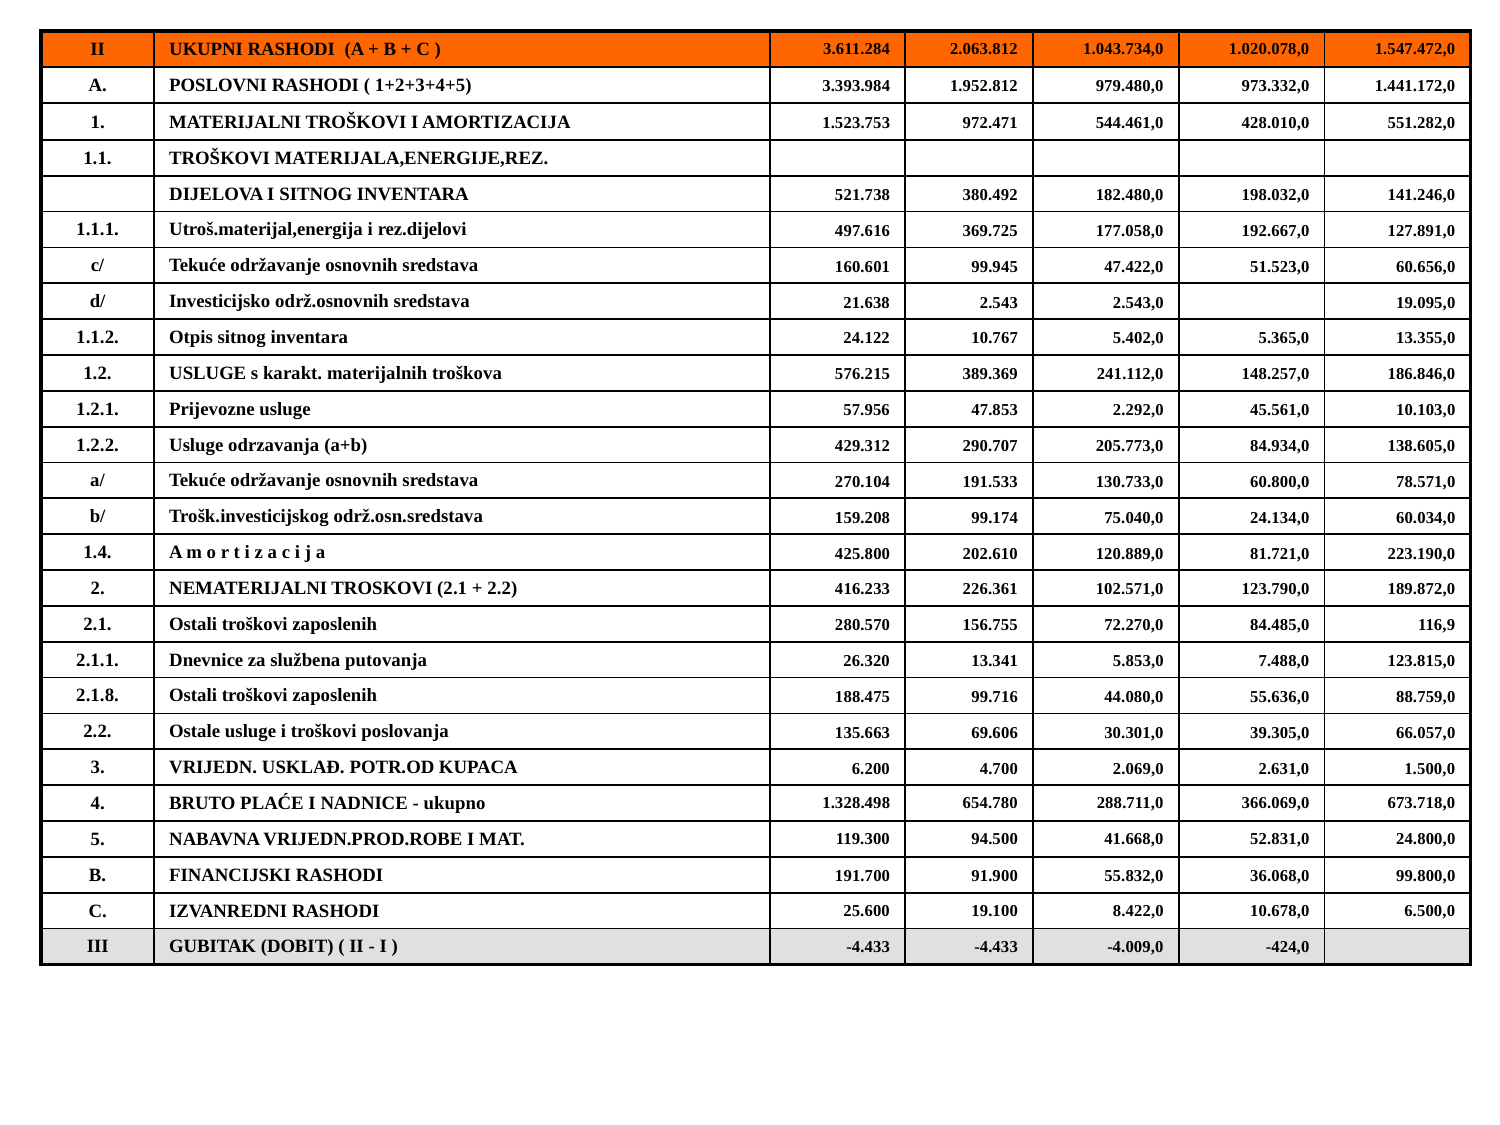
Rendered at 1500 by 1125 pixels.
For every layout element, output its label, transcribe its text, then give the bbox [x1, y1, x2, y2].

table_cell 1.441.172,0 [1325, 68, 1469, 102]
table_cell 36.068,0 [1180, 858, 1324, 892]
table_cell Dnevnice za službena putovanja [155, 643, 769, 677]
table_cell 425.800 [771, 535, 904, 569]
table_cell 2.543,0 [1034, 284, 1178, 318]
table_cell 544.461,0 [1034, 104, 1178, 139]
table_cell 24.800,0 [1325, 822, 1469, 856]
table_cell 156.755 [906, 607, 1032, 641]
table_cell 182.480,0 [1034, 177, 1178, 211]
table_cell 41.668,0 [1034, 822, 1178, 856]
table_cell A m o r t i z a c i j a [155, 535, 769, 569]
table_cell 497.616 [771, 212, 904, 247]
table_cell 389.369 [906, 356, 1032, 390]
table_cell 120.889,0 [1034, 535, 1178, 569]
table_cell -4.009,0 [1034, 929, 1178, 963]
table_cell FINANCIJSKI RASHODI [155, 858, 769, 892]
table_cell 75.040,0 [1034, 499, 1178, 533]
table_cell 21.638 [771, 284, 904, 318]
table_cell 24.134,0 [1180, 499, 1324, 533]
table_cell Ostale usluge i troškovi poslovanja [155, 714, 769, 748]
table_cell 5.853,0 [1034, 643, 1178, 677]
table_cell 60.656,0 [1325, 248, 1469, 282]
table_cell 26.320 [771, 643, 904, 677]
table_cell 99.800,0 [1325, 858, 1469, 892]
table_cell [1180, 141, 1324, 175]
table_cell 88.759,0 [1325, 678, 1469, 713]
table_cell 366.069,0 [1180, 786, 1324, 820]
table_cell -4.433 [771, 929, 904, 963]
table_cell DIJELOVA I SITNOG INVENTARA [155, 177, 769, 211]
table_cell 369.725 [906, 212, 1032, 247]
table_cell 159.208 [771, 499, 904, 533]
table_header 3.611.284 [771, 33, 904, 66]
table_cell 2.2. [43, 714, 153, 748]
table_cell 91.900 [906, 858, 1032, 892]
table_cell BRUTO PLAĆE I NADNICE - ukupno [155, 786, 769, 820]
table_cell 429.312 [771, 428, 904, 462]
table_cell 57.956 [771, 392, 904, 426]
table_cell GUBITAK (DOBIT) ( II - I ) [155, 929, 769, 963]
table_cell 99.716 [906, 678, 1032, 713]
table_cell Trošk.investicijskog održ.osn.sredstava [155, 499, 769, 533]
table_cell 1.523.753 [771, 104, 904, 139]
table_cell 3. [43, 750, 153, 784]
table_cell 7.488,0 [1180, 643, 1324, 677]
table_cell 84.485,0 [1180, 607, 1324, 641]
table_cell 1.2.2. [43, 428, 153, 462]
table_cell 1.500,0 [1325, 750, 1469, 784]
table_cell Otpis sitnog inventara [155, 320, 769, 354]
table_cell 60.034,0 [1325, 499, 1469, 533]
table_cell 673.718,0 [1325, 786, 1469, 820]
table_cell 138.605,0 [1325, 428, 1469, 462]
table_cell 198.032,0 [1180, 177, 1324, 211]
table_cell 2.631,0 [1180, 750, 1324, 784]
table_cell 127.891,0 [1325, 212, 1469, 247]
table_cell 10.103,0 [1325, 392, 1469, 426]
table_cell 19.100 [906, 894, 1032, 928]
table_cell 66.057,0 [1325, 714, 1469, 748]
table_cell 51.523,0 [1180, 248, 1324, 282]
table_cell III [43, 929, 153, 963]
table_cell 3.393.984 [771, 68, 904, 102]
table_cell 130.733,0 [1034, 463, 1178, 497]
table_cell 270.104 [771, 463, 904, 497]
table_cell 288.711,0 [1034, 786, 1178, 820]
table_cell 2. [43, 571, 153, 605]
table_cell 135.663 [771, 714, 904, 748]
table_cell 47.422,0 [1034, 248, 1178, 282]
table_cell 241.112,0 [1034, 356, 1178, 390]
table_cell 13.355,0 [1325, 320, 1469, 354]
table_cell Investicijsko održ.osnovnih sredstava [155, 284, 769, 318]
table_cell A. [43, 68, 153, 102]
table_cell 2.543 [906, 284, 1032, 318]
table_cell Tekuće održavanje osnovnih sredstava [155, 463, 769, 497]
table_cell 290.707 [906, 428, 1032, 462]
table_cell 160.601 [771, 248, 904, 282]
table_cell 551.282,0 [1325, 104, 1469, 139]
table_cell MATERIJALNI TROŠKOVI I AMORTIZACIJA [155, 104, 769, 139]
table_cell 654.780 [906, 786, 1032, 820]
table_cell 2.292,0 [1034, 392, 1178, 426]
table_cell 44.080,0 [1034, 678, 1178, 713]
table_cell 2.1. [43, 607, 153, 641]
table_cell POSLOVNI RASHODI ( 1+2+3+4+5) [155, 68, 769, 102]
table_cell 191.700 [771, 858, 904, 892]
table_cell [1325, 141, 1469, 175]
table_cell 576.215 [771, 356, 904, 390]
table_cell 4.700 [906, 750, 1032, 784]
table_cell 84.934,0 [1180, 428, 1324, 462]
table_cell 202.610 [906, 535, 1032, 569]
table_cell 55.636,0 [1180, 678, 1324, 713]
table_cell Ostali troškovi zaposlenih [155, 678, 769, 713]
table_cell 123.815,0 [1325, 643, 1469, 677]
table_header 1.020.078,0 [1180, 33, 1324, 66]
table_cell 1.1. [43, 141, 153, 175]
table_cell 428.010,0 [1180, 104, 1324, 139]
table_cell 102.571,0 [1034, 571, 1178, 605]
table_cell [771, 141, 904, 175]
table_cell 1.328.498 [771, 786, 904, 820]
table_cell Utroš.materijal,energija i rez.dijelovi [155, 212, 769, 247]
table_header 2.063.812 [906, 33, 1032, 66]
table_cell 5. [43, 822, 153, 856]
table_cell 8.422,0 [1034, 894, 1178, 928]
table_cell TROŠKOVI MATERIJALA,ENERGIJE,REZ. [155, 141, 769, 175]
table_cell 99.945 [906, 248, 1032, 282]
table_cell b/ [43, 499, 153, 533]
table_header 1.547.472,0 [1325, 33, 1469, 66]
table_cell 94.500 [906, 822, 1032, 856]
table_cell B. [43, 858, 153, 892]
table_header 1.043.734,0 [1034, 33, 1178, 66]
table_header UKUPNI RASHODI (A + B + C ) [155, 33, 769, 66]
table_cell 1.952.812 [906, 68, 1032, 102]
table_cell 55.832,0 [1034, 858, 1178, 892]
table_cell 10.678,0 [1180, 894, 1324, 928]
table_cell 81.721,0 [1180, 535, 1324, 569]
table_cell 52.831,0 [1180, 822, 1324, 856]
table_cell 189.872,0 [1325, 571, 1469, 605]
table_cell 6.500,0 [1325, 894, 1469, 928]
table_cell 416.233 [771, 571, 904, 605]
table_cell USLUGE s karakt. materijalnih troškova [155, 356, 769, 390]
table_cell 47.853 [906, 392, 1032, 426]
table_cell [43, 177, 153, 211]
table_cell 1.1.1. [43, 212, 153, 247]
table_cell 1.4. [43, 535, 153, 569]
table_cell d/ [43, 284, 153, 318]
table_cell 78.571,0 [1325, 463, 1469, 497]
table_cell 1.2.1. [43, 392, 153, 426]
table_cell 380.492 [906, 177, 1032, 211]
table_cell NABAVNA VRIJEDN.PROD.ROBE I MAT. [155, 822, 769, 856]
table_cell [906, 141, 1032, 175]
table_cell 30.301,0 [1034, 714, 1178, 748]
table_cell 226.361 [906, 571, 1032, 605]
table_cell Usluge odrzavanja (a+b) [155, 428, 769, 462]
table_cell 148.257,0 [1180, 356, 1324, 390]
table_cell 280.570 [771, 607, 904, 641]
table_cell -4.433 [906, 929, 1032, 963]
table_cell 2.069,0 [1034, 750, 1178, 784]
table_cell 205.773,0 [1034, 428, 1178, 462]
table_cell IZVANREDNI RASHODI [155, 894, 769, 928]
table_cell [1325, 929, 1469, 963]
table_cell Ostali troškovi zaposlenih [155, 607, 769, 641]
table_cell 116,9 [1325, 607, 1469, 641]
table_cell 19.095,0 [1325, 284, 1469, 318]
table_cell NEMATERIJALNI TROSKOVI (2.1 + 2.2) [155, 571, 769, 605]
table_cell c/ [43, 248, 153, 282]
table_cell 72.270,0 [1034, 607, 1178, 641]
table_header II [43, 33, 153, 66]
table_cell a/ [43, 463, 153, 497]
table_cell 1.1.2. [43, 320, 153, 354]
table_cell 13.341 [906, 643, 1032, 677]
table_cell 177.058,0 [1034, 212, 1178, 247]
table_cell 123.790,0 [1180, 571, 1324, 605]
table_cell 979.480,0 [1034, 68, 1178, 102]
table_cell 223.190,0 [1325, 535, 1469, 569]
table_cell 192.667,0 [1180, 212, 1324, 247]
table_cell 186.846,0 [1325, 356, 1469, 390]
table_cell 4. [43, 786, 153, 820]
table_cell 521.738 [771, 177, 904, 211]
table_cell 972.471 [906, 104, 1032, 139]
table_cell Tekuće održavanje osnovnih sredstava [155, 248, 769, 282]
table_cell 45.561,0 [1180, 392, 1324, 426]
table_cell -424,0 [1180, 929, 1324, 963]
table_cell 99.174 [906, 499, 1032, 533]
table_cell 39.305,0 [1180, 714, 1324, 748]
table_cell 25.600 [771, 894, 904, 928]
table_cell 6.200 [771, 750, 904, 784]
table_cell 141.246,0 [1325, 177, 1469, 211]
table_cell 10.767 [906, 320, 1032, 354]
table_cell 24.122 [771, 320, 904, 354]
table_cell 188.475 [771, 678, 904, 713]
table_cell 973.332,0 [1180, 68, 1324, 102]
table_cell VRIJEDN. USKLAĐ. POTR.OD KUPACA [155, 750, 769, 784]
table_cell Prijevozne usluge [155, 392, 769, 426]
table_cell 2.1.1. [43, 643, 153, 677]
table_cell 60.800,0 [1180, 463, 1324, 497]
table_cell [1180, 284, 1324, 318]
table_cell 5.402,0 [1034, 320, 1178, 354]
table_cell 2.1.8. [43, 678, 153, 713]
table_cell 5.365,0 [1180, 320, 1324, 354]
table_cell 1.2. [43, 356, 153, 390]
table_cell 69.606 [906, 714, 1032, 748]
table_cell 1. [43, 104, 153, 139]
table_cell [1034, 141, 1178, 175]
table_cell 119.300 [771, 822, 904, 856]
table_cell 191.533 [906, 463, 1032, 497]
table_cell C. [43, 894, 153, 928]
